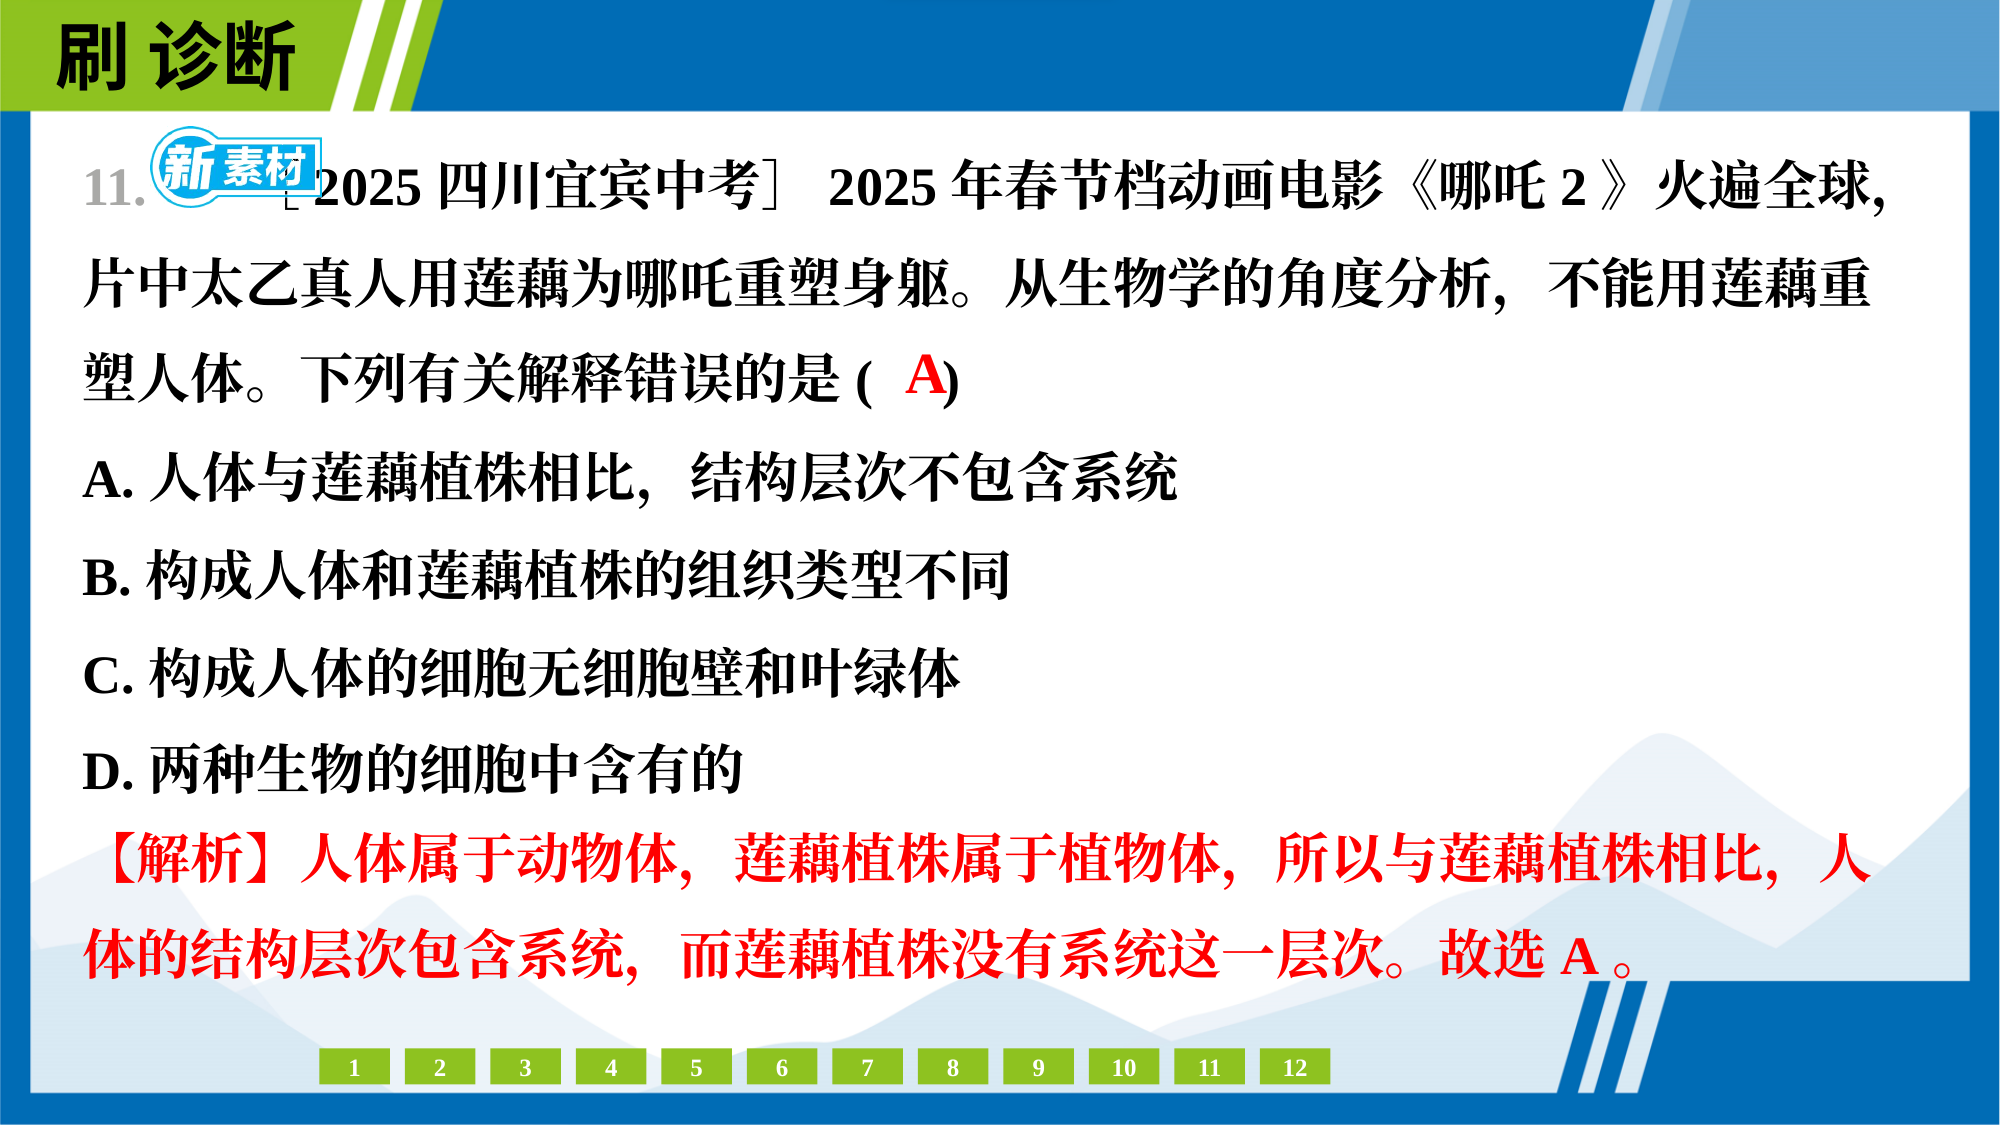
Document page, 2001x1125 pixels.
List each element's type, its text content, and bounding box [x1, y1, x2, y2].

picture [0, 0, 2000, 1125]
text_box 【解析】人体属于动物体，莲藕植株属于植物体，所以与莲藕植株相比，人 体的结构层次包含系统，而莲藕植株没有系统这一层次。故选A。 [82, 791, 1917, 975]
text_box A [883, 332, 969, 402]
text_box 11. ［2025四川宜宾中考］2025年春节档动画电影《哪吒2》火遍全球， 片中太乙真人用莲藕为哪吒重塑身躯。从生物学的角度分析，不能用莲藕重 塑人体。下列有关解释错误的是( ) [82, 118, 1917, 399]
